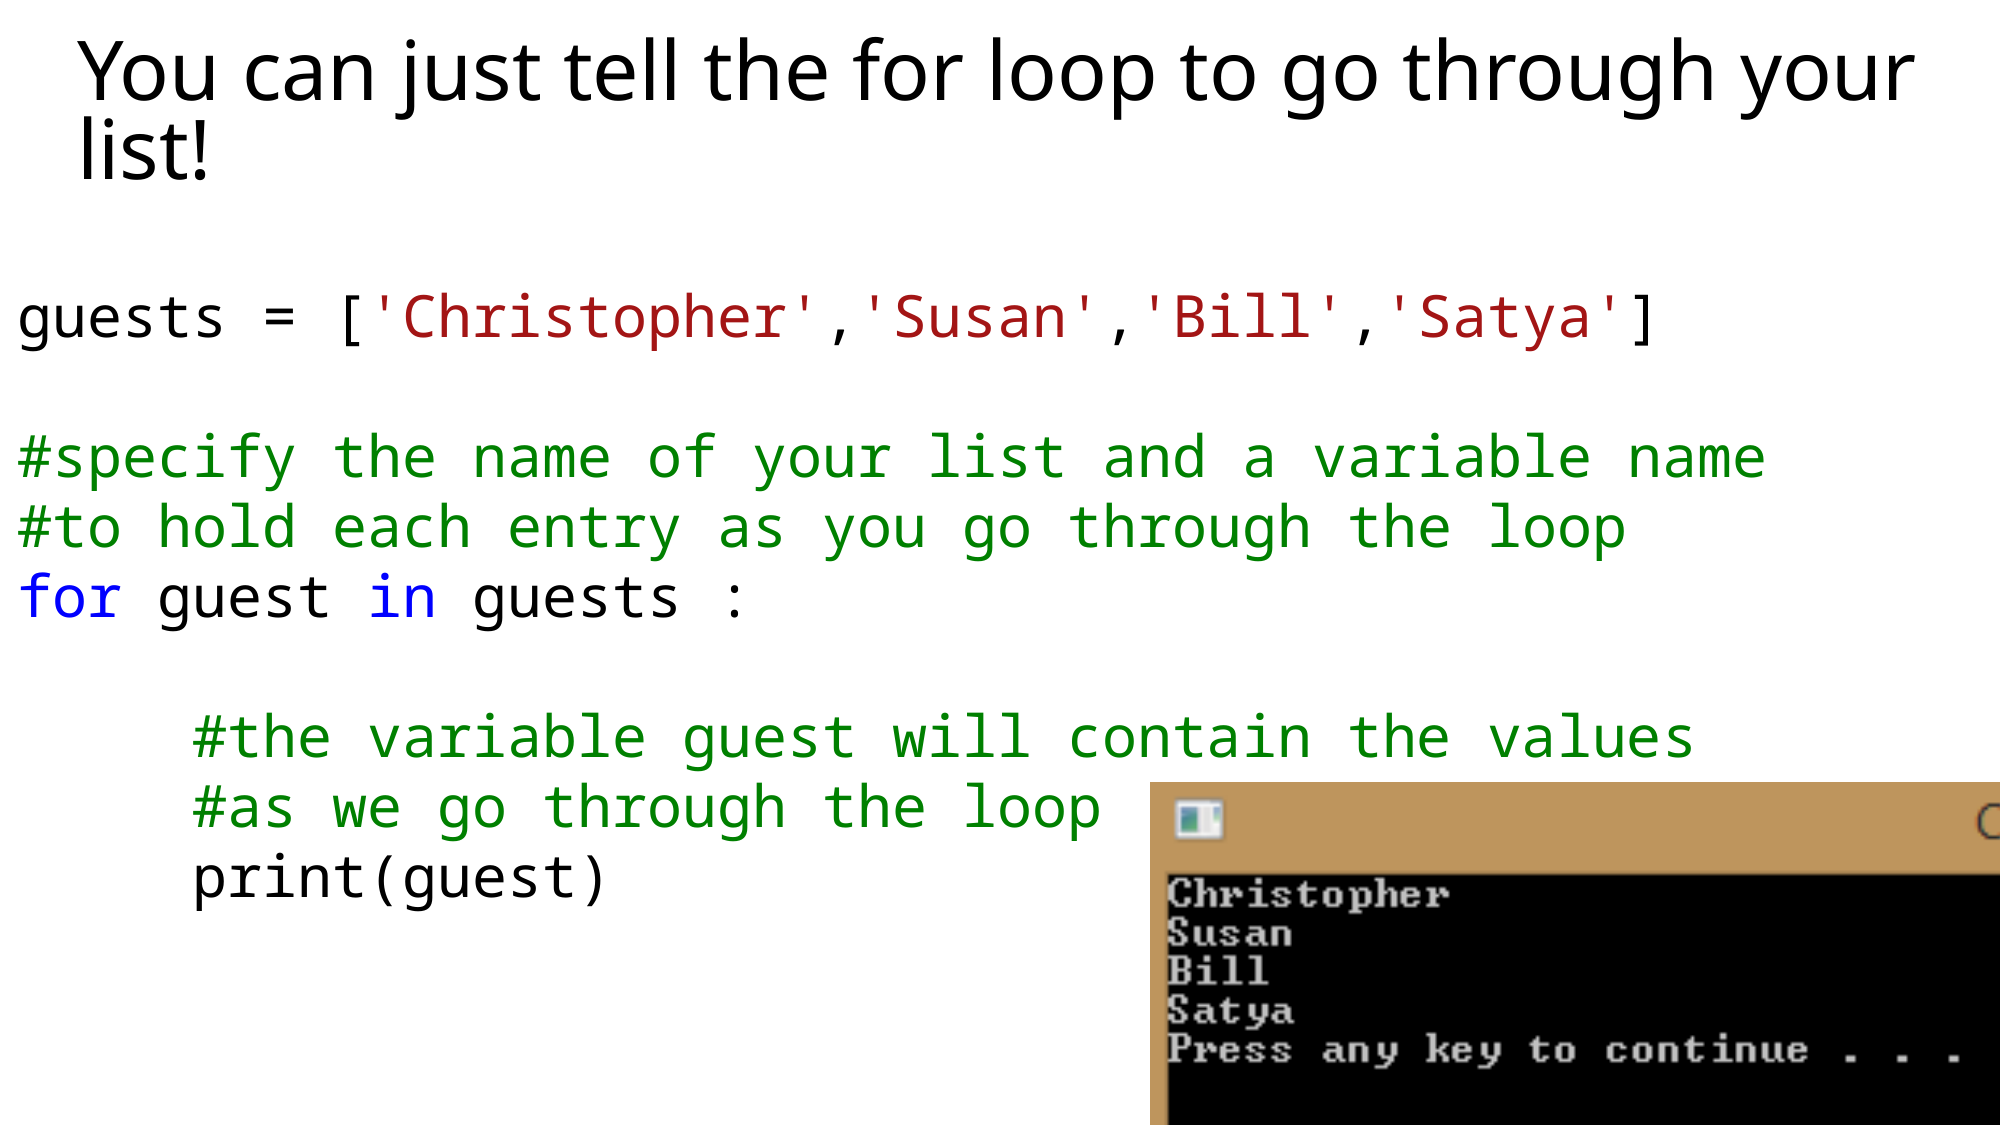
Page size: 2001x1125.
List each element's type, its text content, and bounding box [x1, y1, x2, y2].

picture [1150, 781, 2000, 1125]
text_box guests = ['Christopher','Susan','Bill','Satya'] #specify the name of your list and a variable name #to hold each entry as you go through the loop for guest in guests : #the variable guest will contain the values #as we go through the loop print(guest) [2, 272, 1783, 917]
title You can just tell the for loop to go through your list! [62, 29, 1953, 205]
